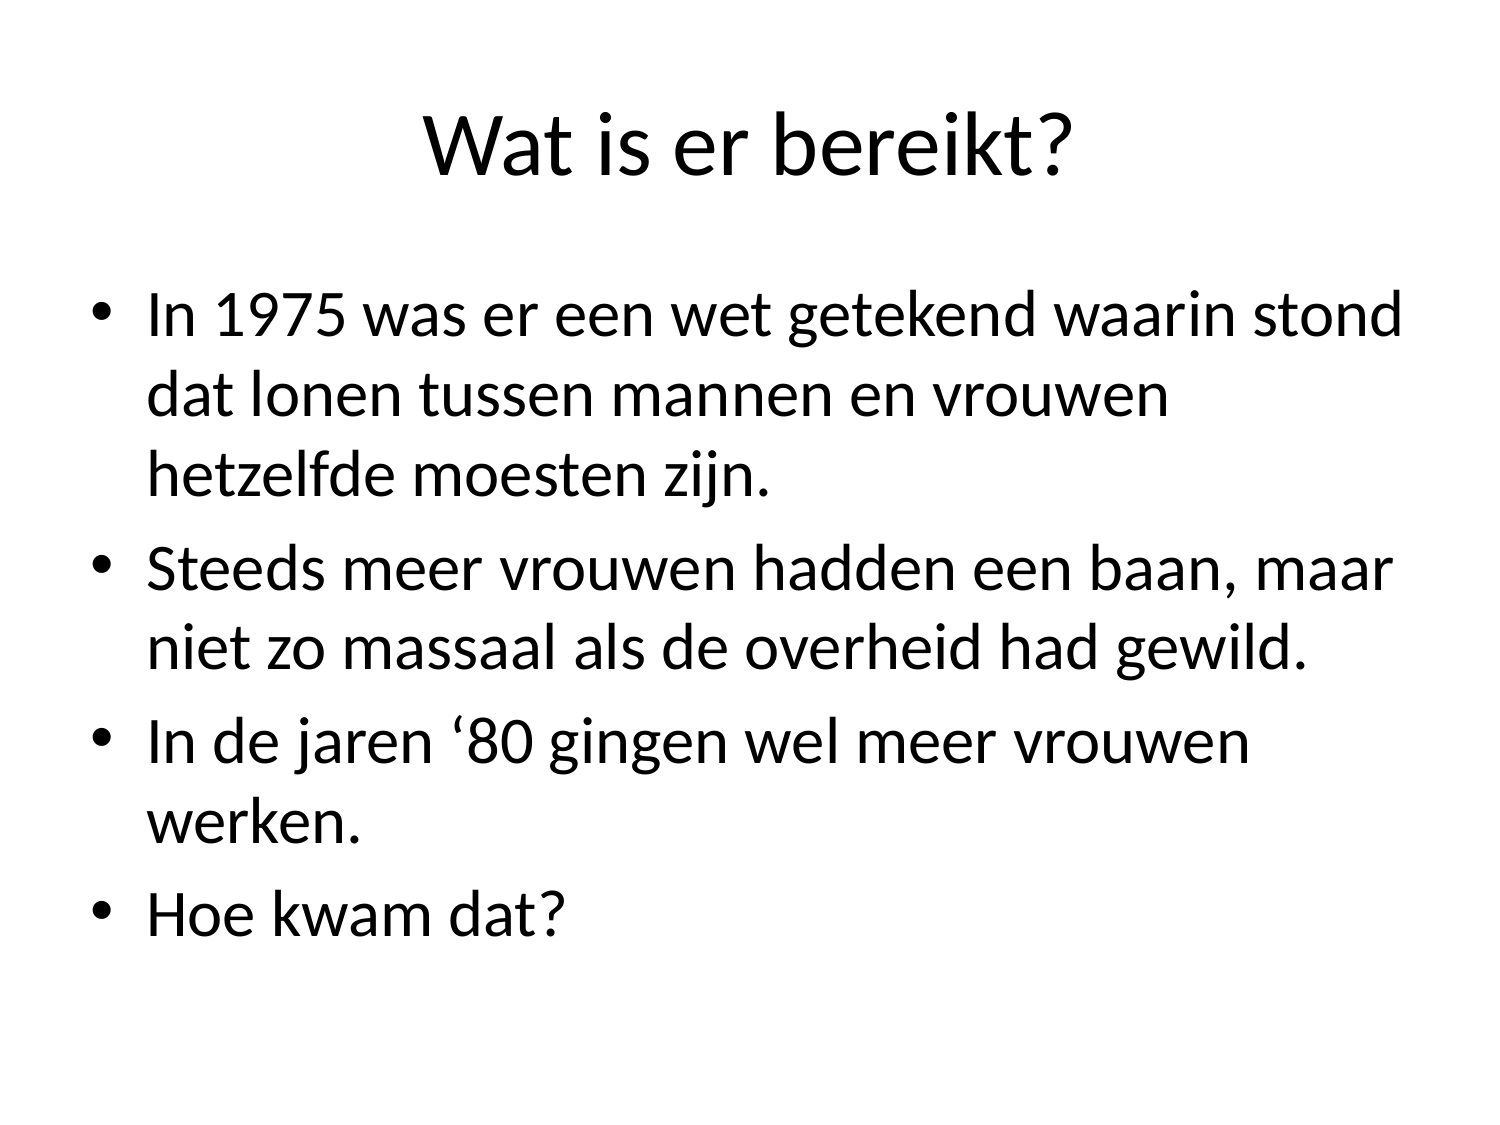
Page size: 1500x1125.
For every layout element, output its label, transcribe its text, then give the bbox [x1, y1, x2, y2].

title Wat is er bereikt? [75, 45, 1425, 233]
list In 1975 was er een wet getekend waarin stond dat lonen tussen mannen en vrouwen hetzelfde moesten zijn. Steeds meer vrouwen hadden een baan, maar niet zo massaal als de overheid had gewild. In de jaren ‘80 gingen wel meer vrouwen werken. Hoe kwam dat? [75, 262, 1425, 1005]
